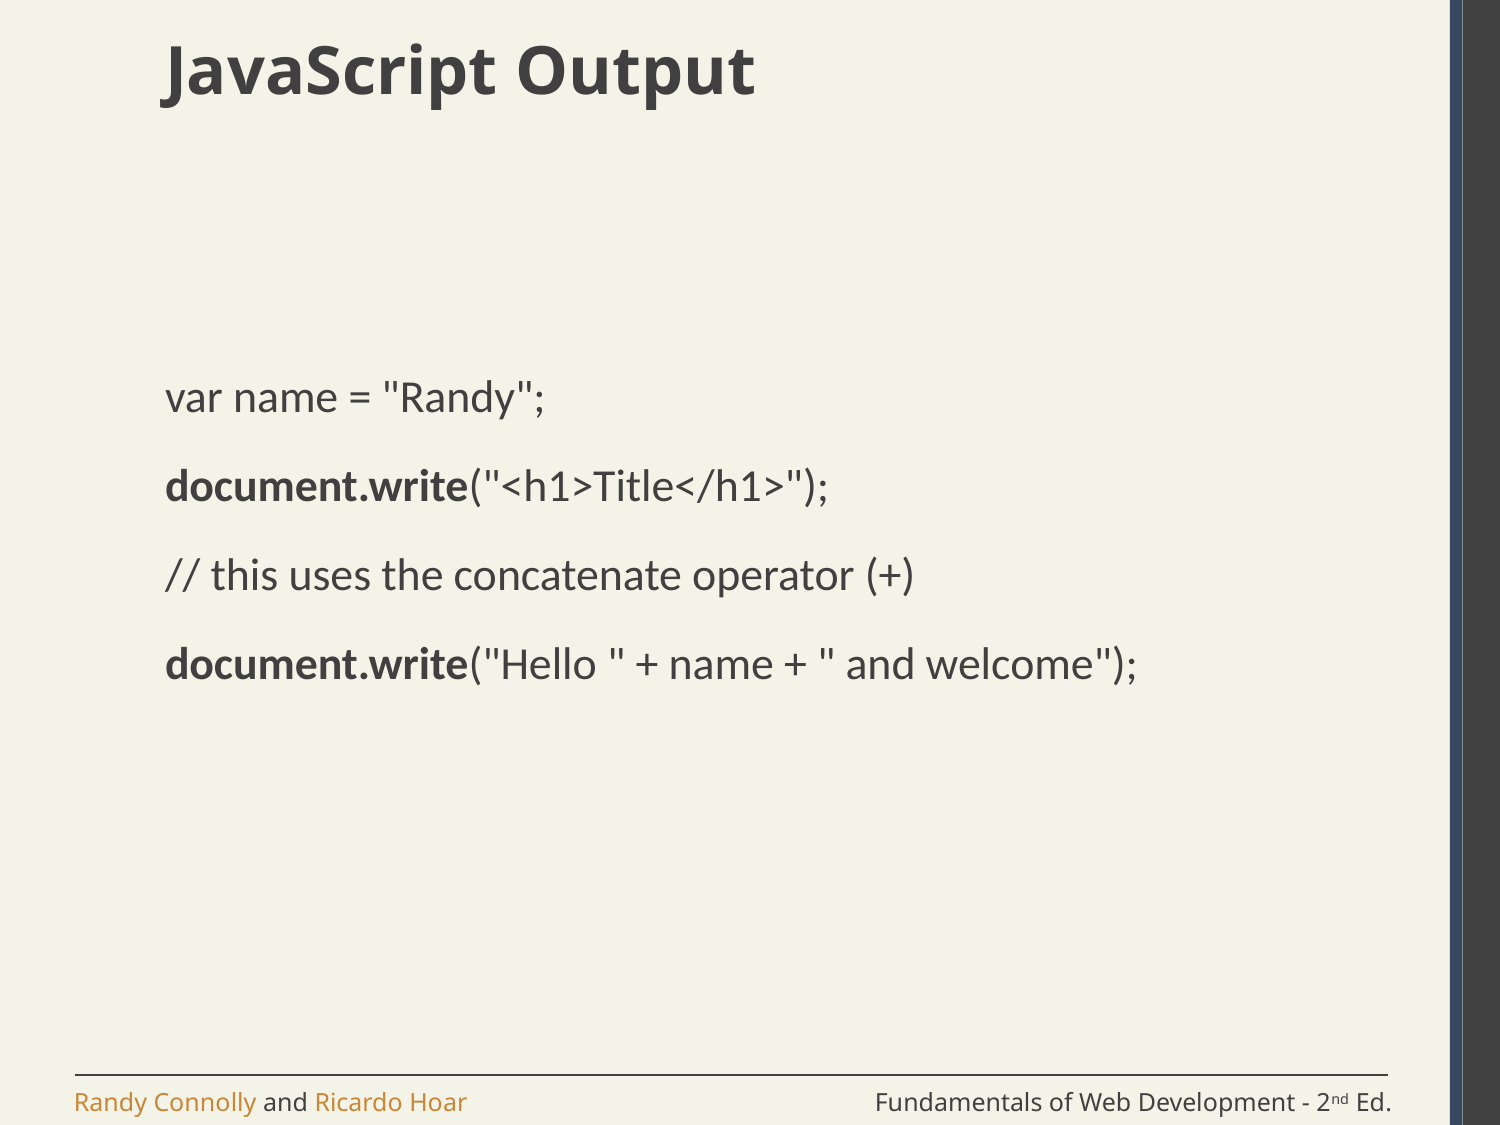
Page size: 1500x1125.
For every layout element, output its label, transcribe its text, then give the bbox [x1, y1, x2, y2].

title JavaScript Output [150, 20, 1425, 188]
list var name = "Randy"; document.write("<h1>Title</h1>"); // this uses the concatenate operator (+) document.write("Hello " + name + " and welcome"); [150, 270, 1200, 1013]
